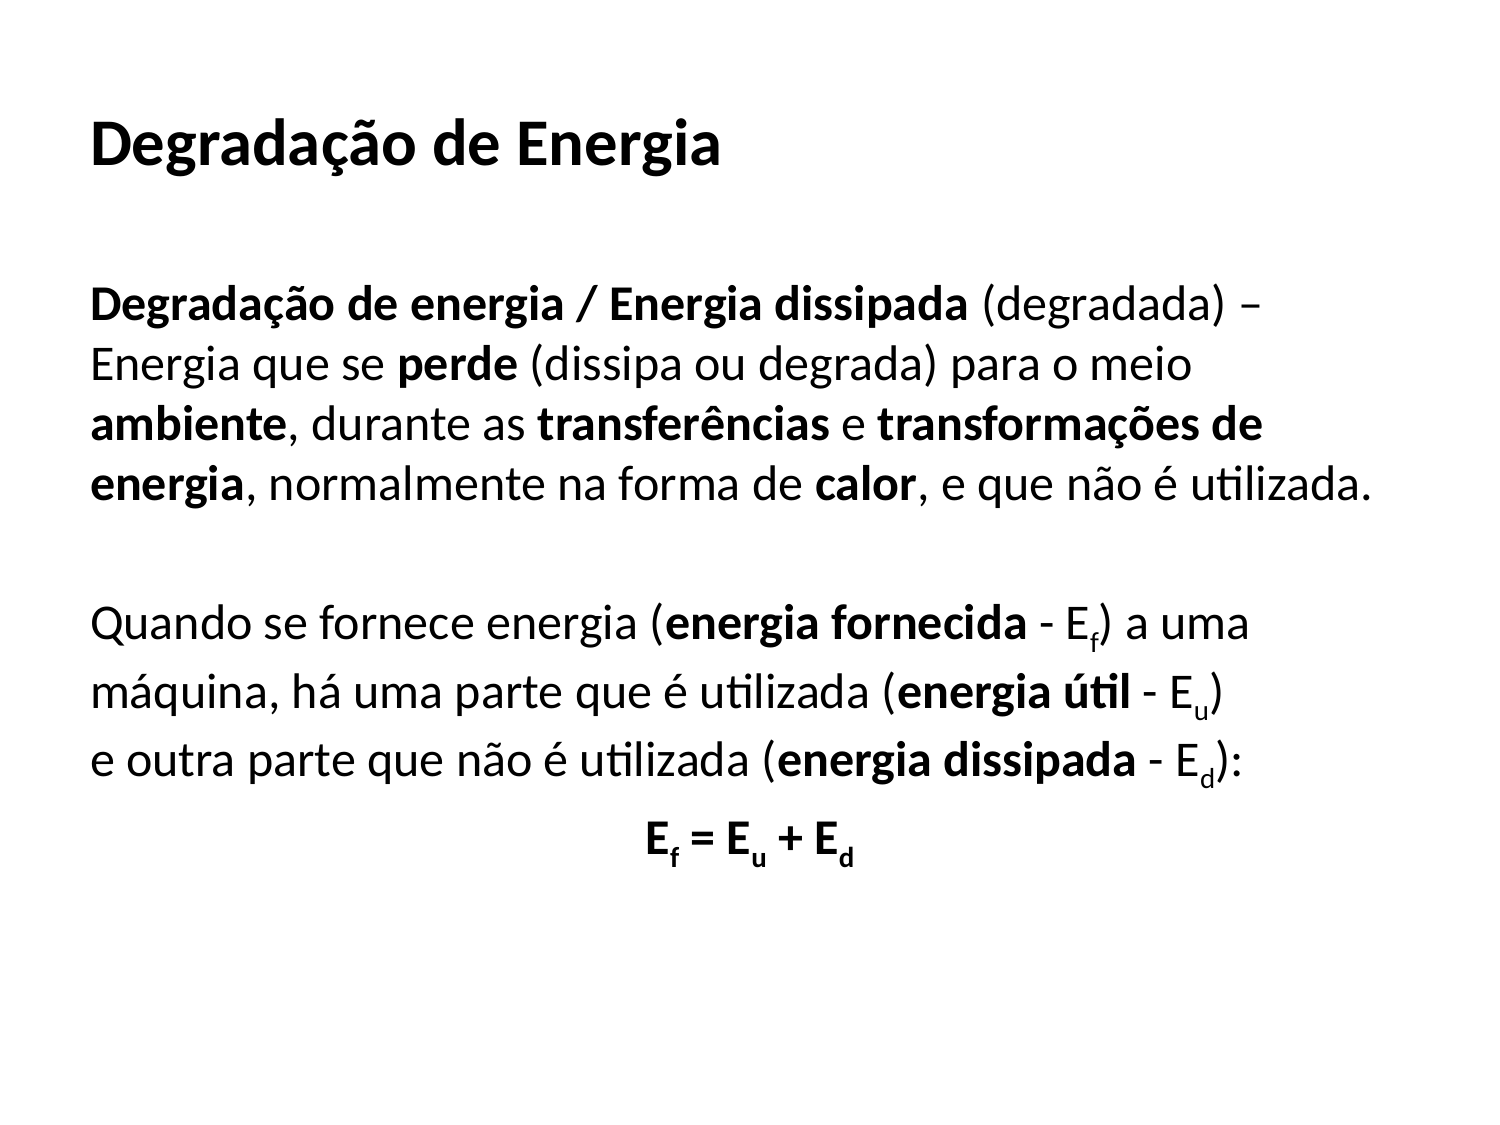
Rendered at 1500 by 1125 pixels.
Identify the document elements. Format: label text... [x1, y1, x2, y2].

title Degradação de Energia [75, 45, 1425, 233]
list Degradação de energia / Energia dissipada (degradada) – Energia que se perde (dissipa ou degrada) para o meio ambiente, durante as transferências e transformações de energia, normalmente na forma de calor, e que não é utilizada. Quando se fornece energia (energia fornecida - Ef) a uma máquina, há uma parte que é utilizada (energia útil - Eu) e outra parte que não é utilizada (energia dissipada - Ed): Ef = Eu + Ed [75, 262, 1425, 1005]
